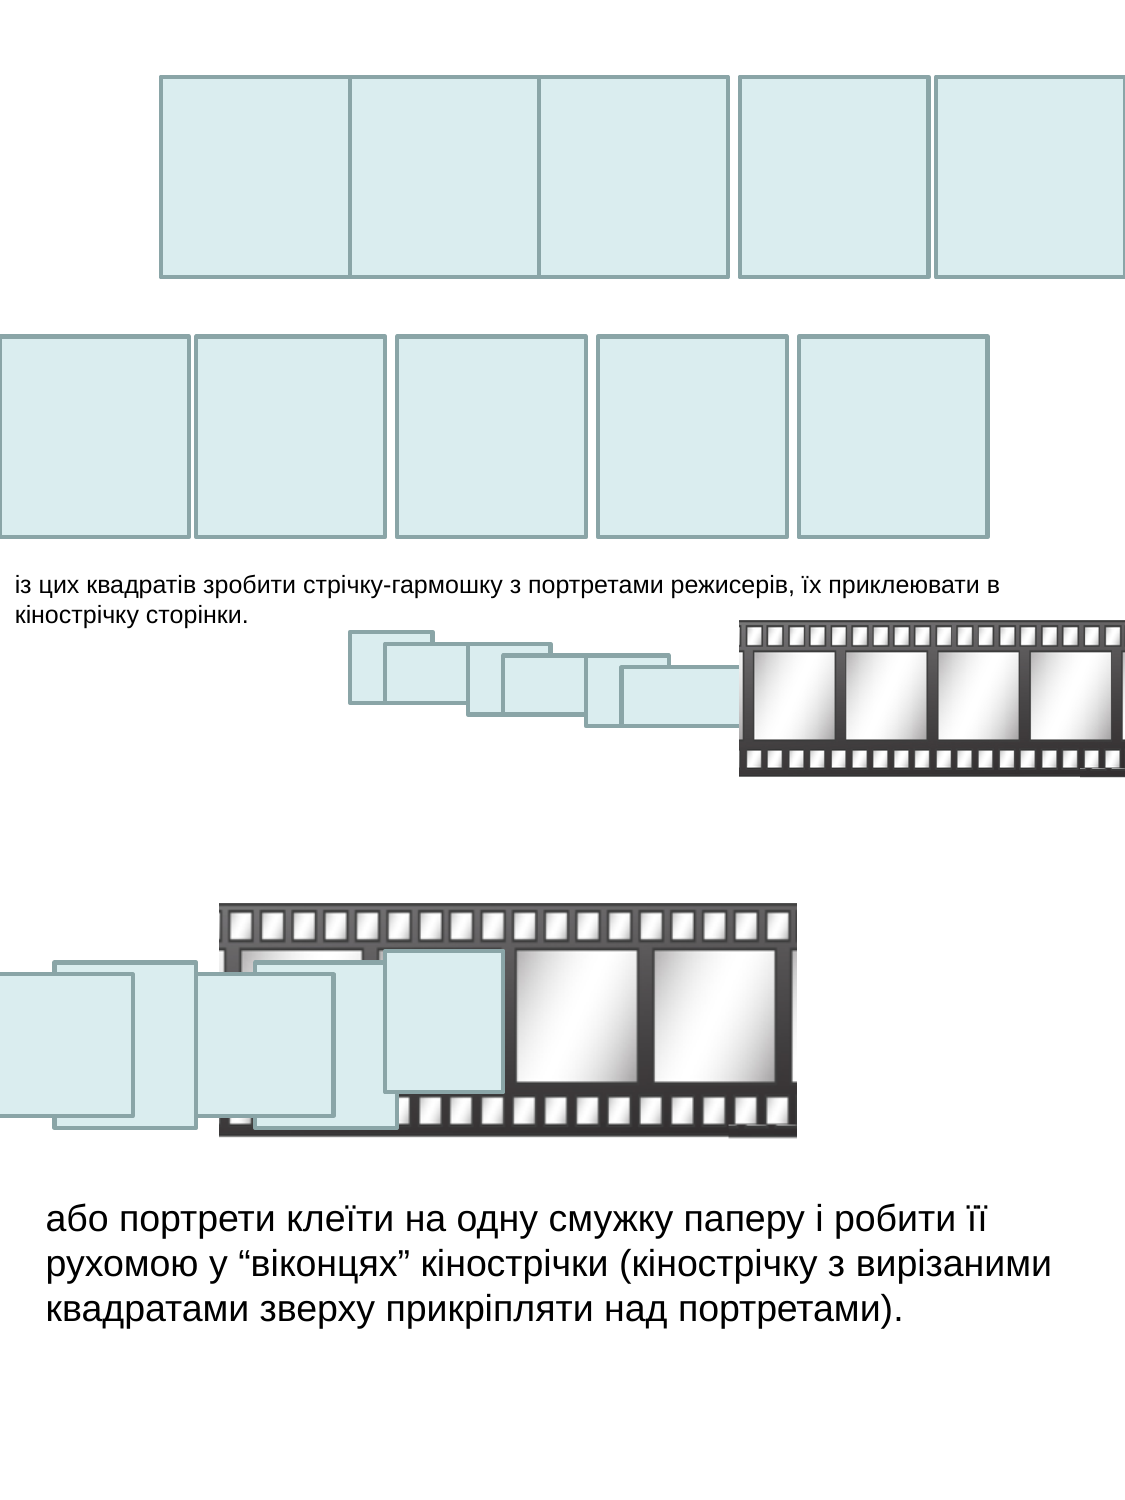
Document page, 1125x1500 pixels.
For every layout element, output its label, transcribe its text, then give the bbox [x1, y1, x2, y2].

picture [0, 619, 1125, 1500]
text_box [541, 75, 730, 279]
text_box [0, 334, 191, 539]
text_box [596, 334, 789, 539]
text_box [348, 630, 435, 705]
text_box [797, 334, 990, 539]
text_box [501, 653, 584, 717]
text_box [194, 334, 387, 539]
text_box [348, 75, 541, 279]
picture [0, 0, 1125, 560]
text_box [383, 642, 466, 705]
text_box [738, 75, 931, 279]
text_box [619, 665, 734, 728]
text_box [159, 75, 348, 279]
text_box [934, 75, 1125, 279]
text_box [395, 334, 588, 539]
text_box із цих квадратів зробити стрічку-гармошку з портретами режисерів, їх приклеювати в кінострічку сторінки. [0, 560, 1125, 636]
text_box [584, 653, 671, 728]
text_box [466, 642, 553, 717]
